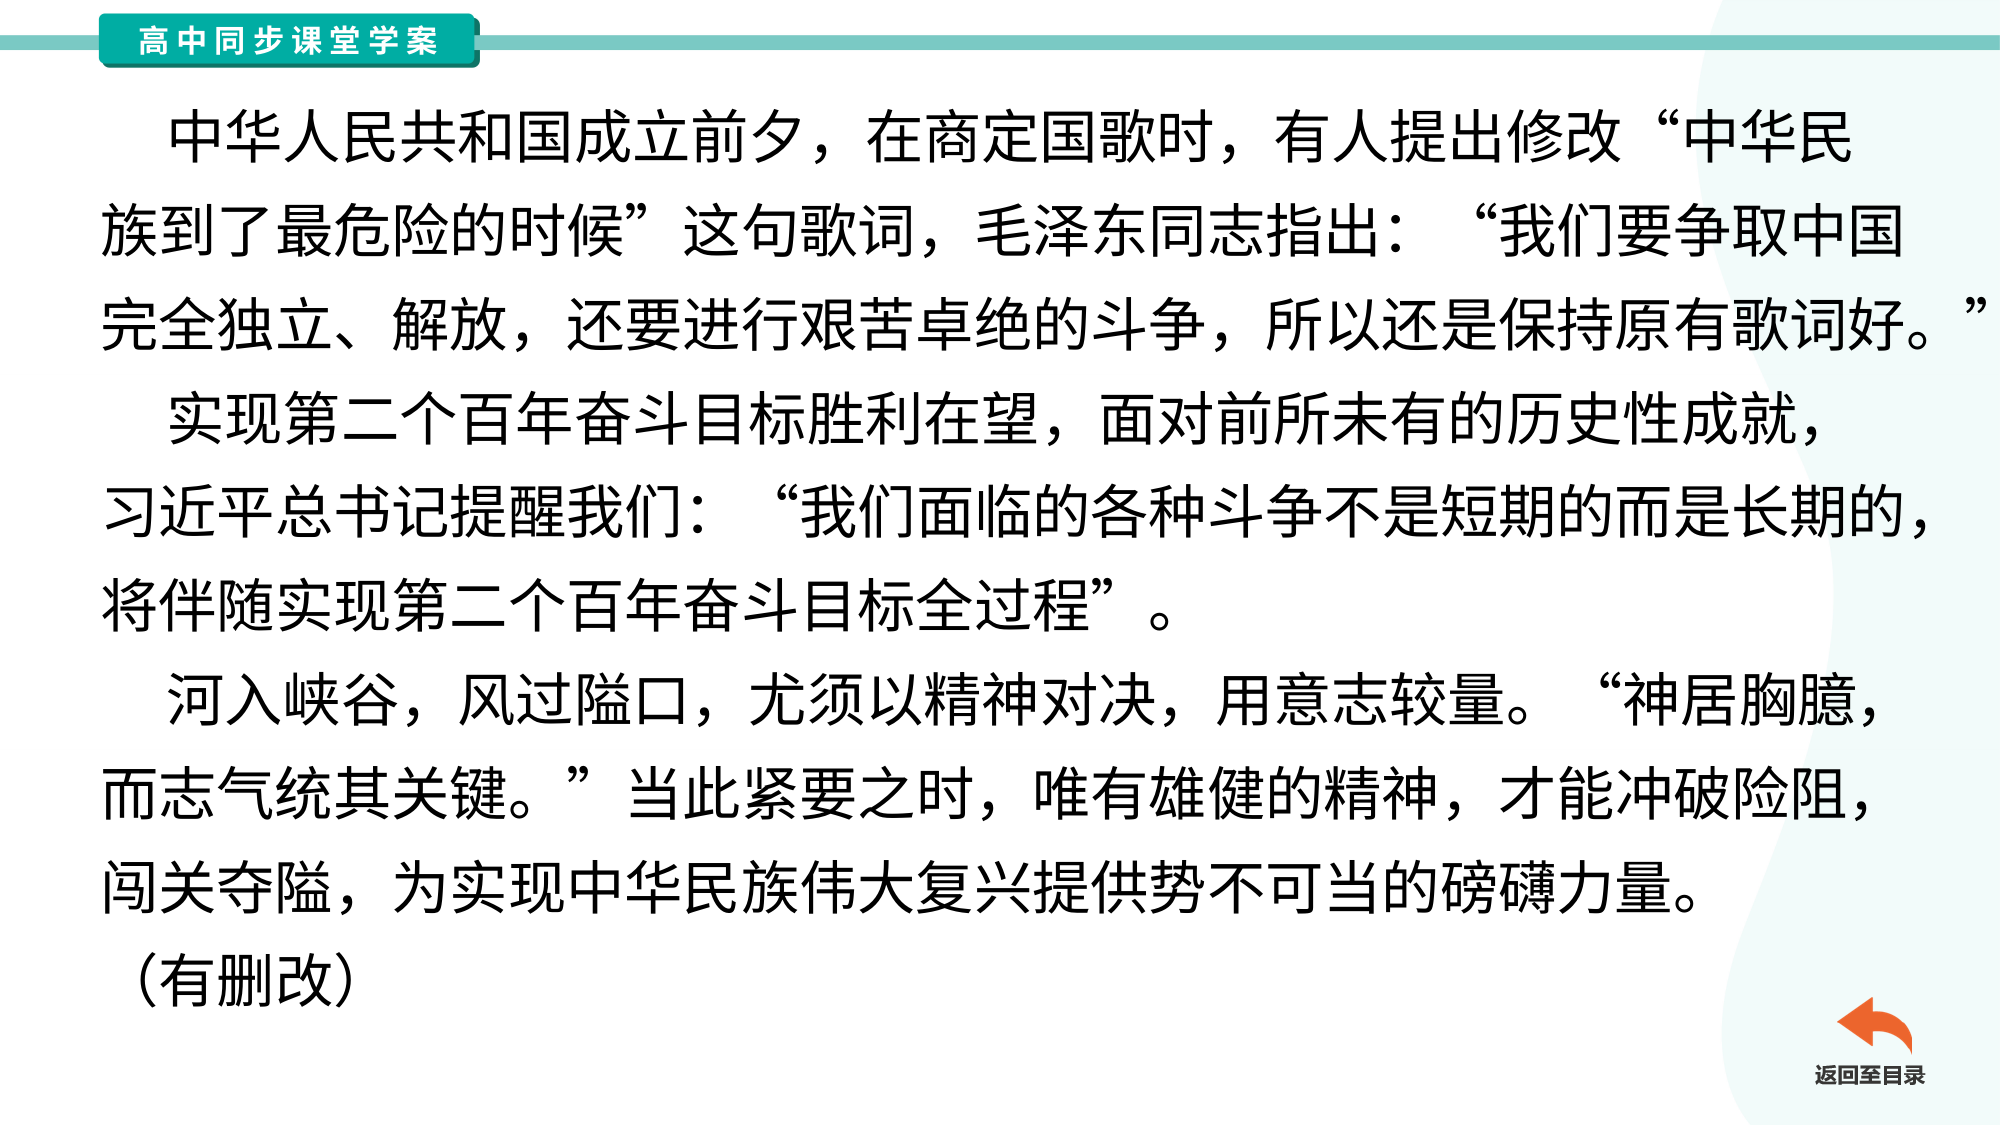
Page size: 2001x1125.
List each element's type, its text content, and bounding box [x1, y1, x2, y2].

text_box 中华人民共和国成立前夕，在商定国歌时，有人提出修改“中华民 族到了最危险的时候”这句歌词，毛泽东同志指出：“我们要争取中国 完全独立、解放，还要进行艰苦卓绝的斗争，所以还是保持原有歌词好。” 实现第二个百年奋斗目标胜利在望，面对前所未有的历史性成就， 习近平总书记提醒我们：“我们面临的各种斗争不是短期的而是长期的， 将伴随实现第二个百年奋斗目标全过程”。 河入峡谷，风过隘口，尤须以精神对决，用意志较量。“神居胸臆， 而志气统其关键。”当此紧要之时，唯有雄健的精神，才能冲破险阻， 闯关夺隘，为实现中华民族伟大复兴提供势不可当的磅礴力量。 （有删改） [100, 76, 1899, 1002]
picture [0, 0, 2000, 1125]
